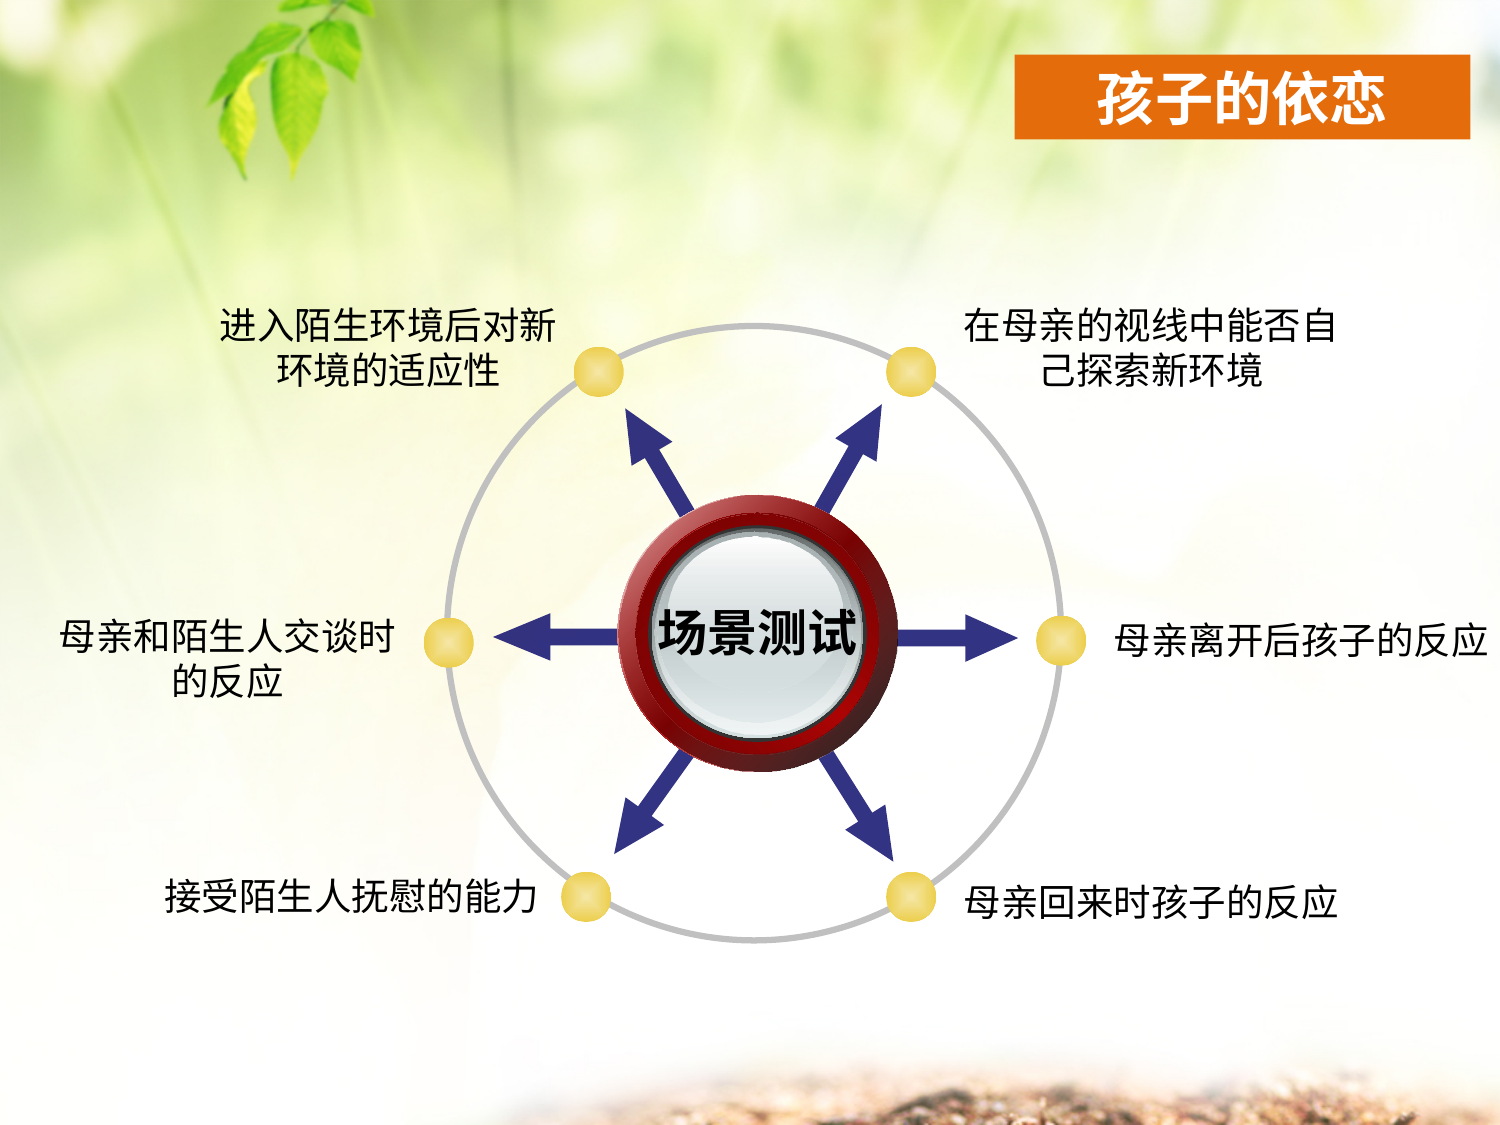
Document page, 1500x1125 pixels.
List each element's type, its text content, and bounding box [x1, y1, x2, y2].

text_box 孩子的依恋 [1014, 54, 1471, 140]
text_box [30, 294, 1500, 941]
picture [0, 0, 1500, 1125]
